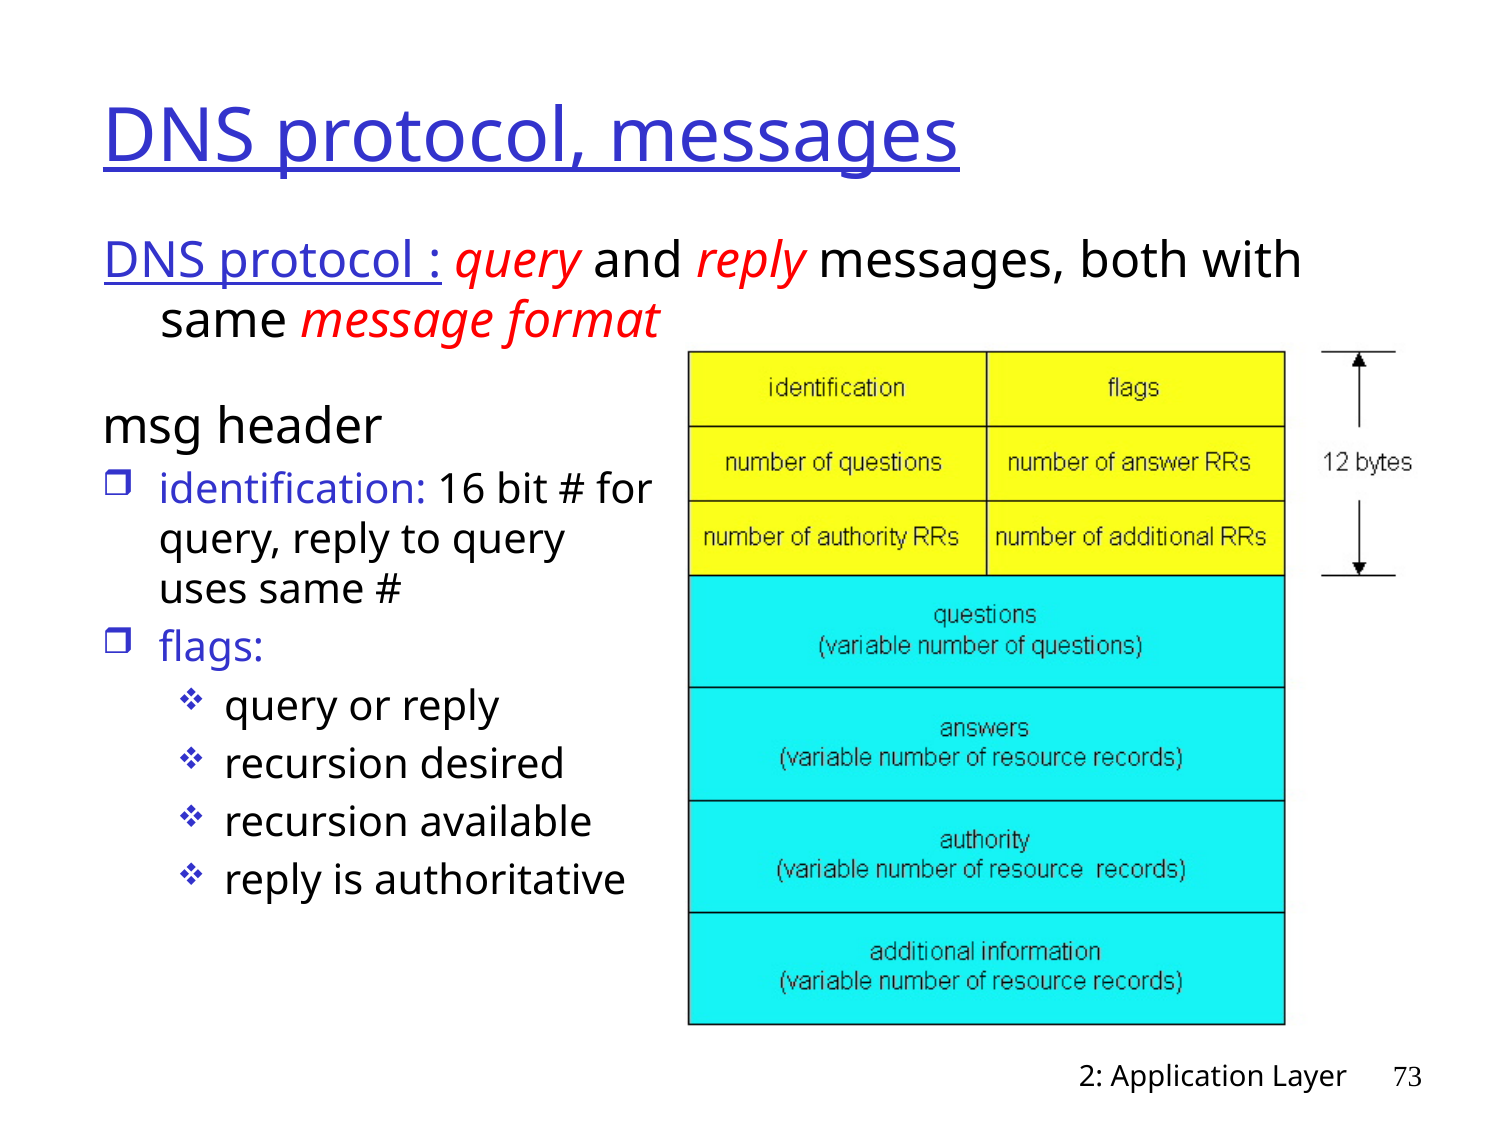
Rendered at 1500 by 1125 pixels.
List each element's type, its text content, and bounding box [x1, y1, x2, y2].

list DNS protocol : query and reply messages, both with same message format [88, 220, 1373, 305]
title DNS protocol, messages [87, 37, 1363, 226]
footer 2: Application Layer [887, 1049, 1362, 1125]
text_box msg header identification: 16 bit # for query, reply to query uses same # flags: query or reply recursion desired recursion available reply is authoritative [87, 385, 674, 1016]
picture [685, 342, 1500, 1027]
slide_number 73 [1362, 1049, 1438, 1125]
